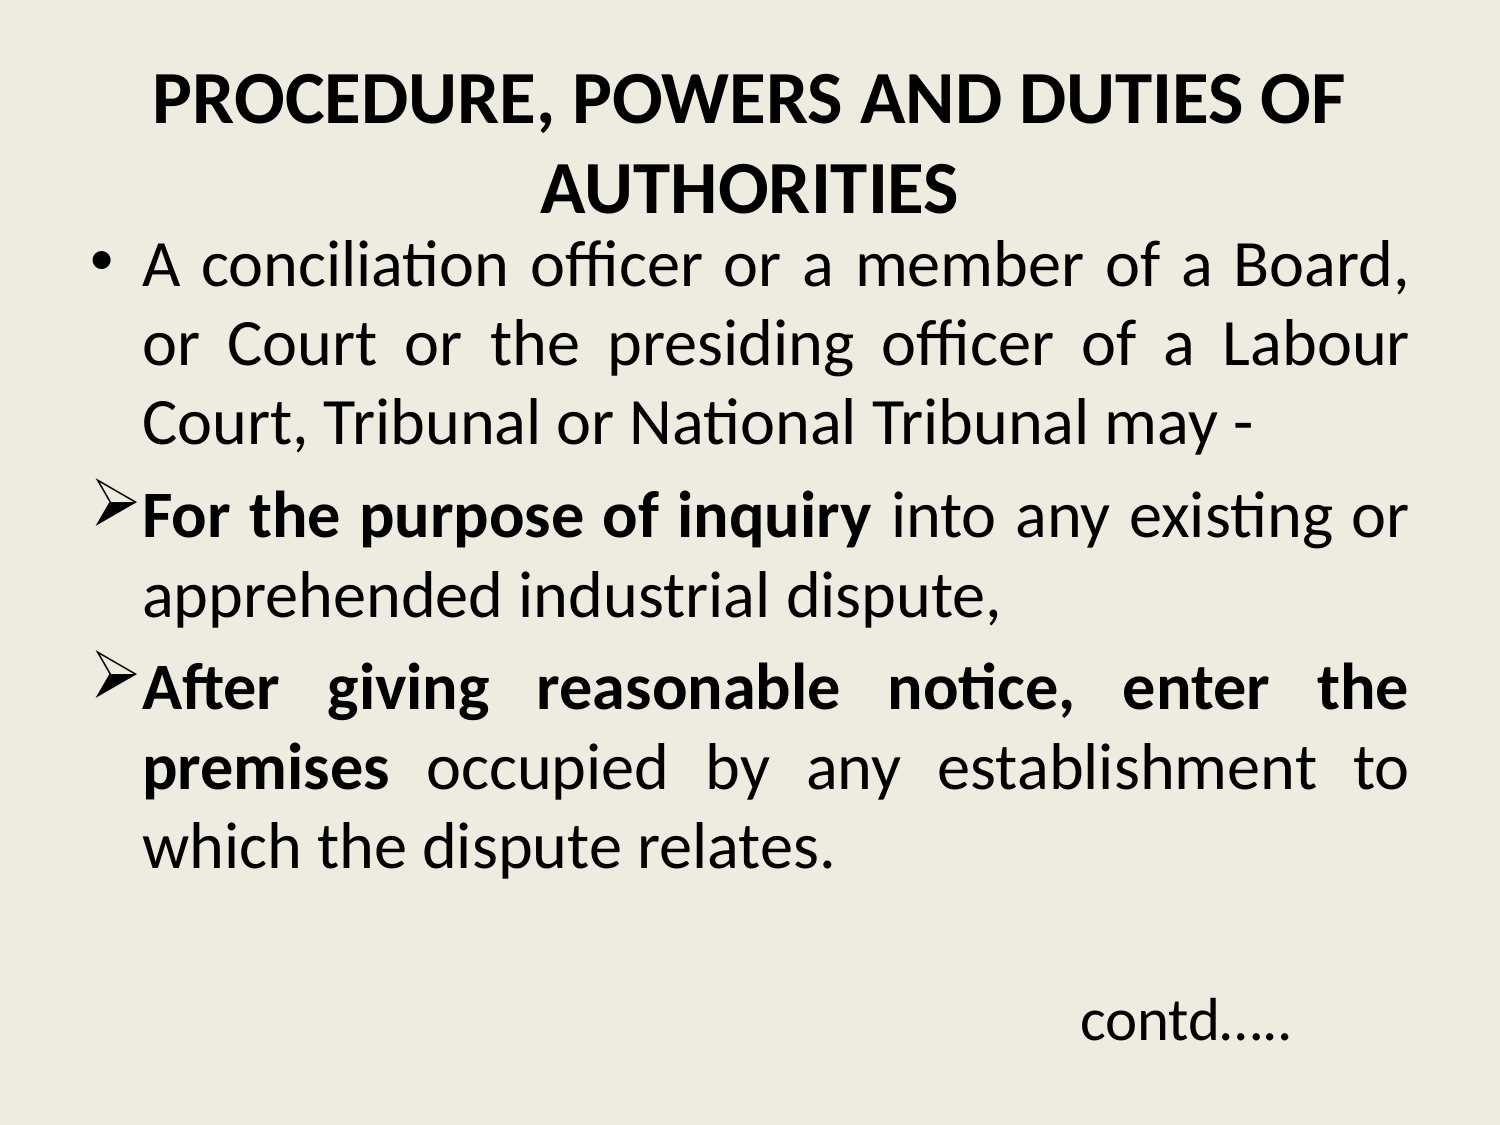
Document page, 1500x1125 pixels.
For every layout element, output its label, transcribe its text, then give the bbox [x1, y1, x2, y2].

title PROCEDURE, POWERS AND DUTIES OF AUTHORITIES [75, 45, 1425, 212]
list A conciliation officer or a member of a Board, or Court or the presiding officer of a Labour Court, Tribunal or National Tribunal may - For the purpose of inquiry into any existing or apprehended industrial dispute, After giving reasonable notice, enter the premises occupied by any establishment to which the dispute relates. contd….. [75, 212, 1425, 1075]
